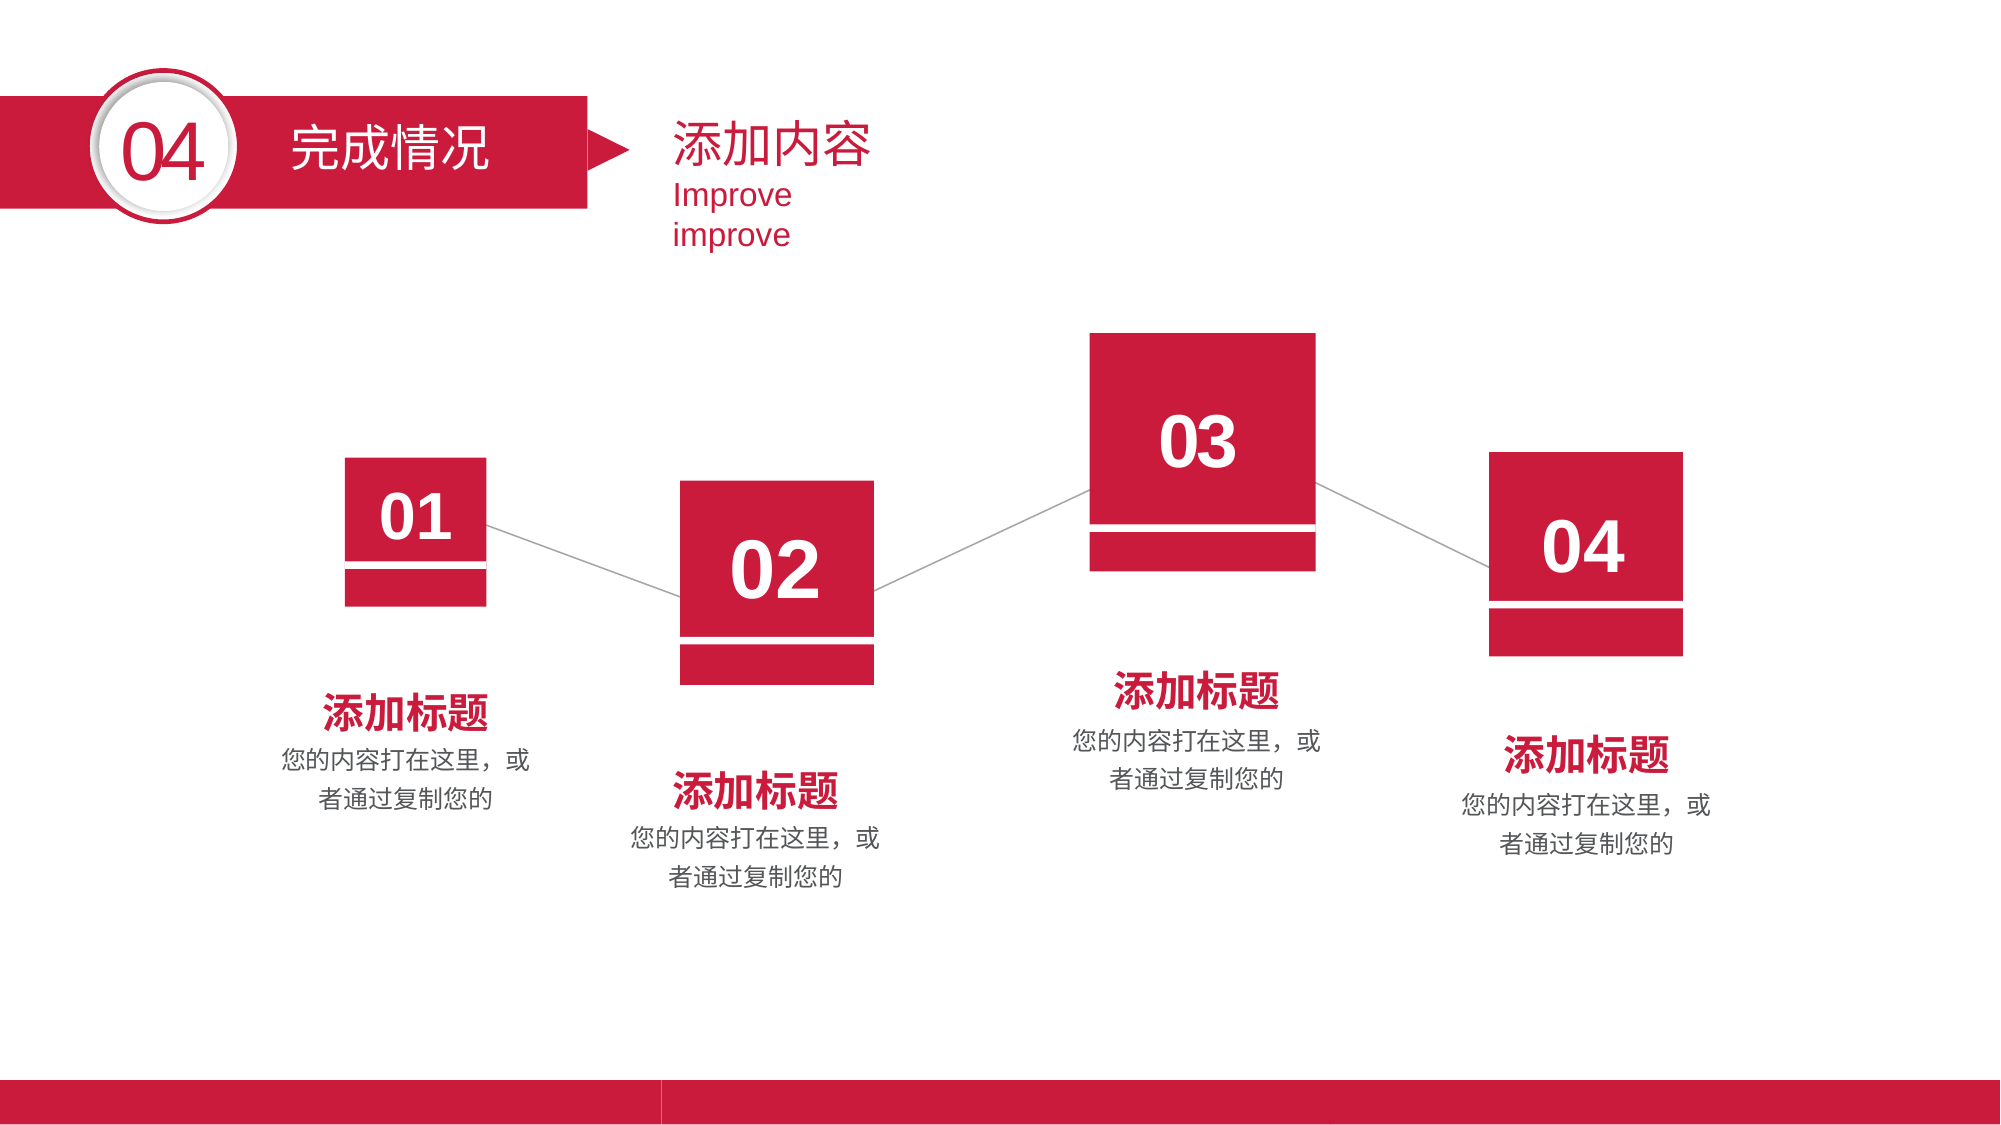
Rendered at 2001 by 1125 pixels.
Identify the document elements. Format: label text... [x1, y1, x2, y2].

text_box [1489, 452, 1683, 657]
text_box 您的内容打在这里，或者通过复制您的 [610, 815, 902, 899]
text_box 您的内容打在这里，或者通过复制您的 [1051, 715, 1343, 802]
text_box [252, 96, 630, 209]
text_box 添加内容 Improve improve [657, 105, 927, 261]
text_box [1080, 333, 1316, 572]
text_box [0, 96, 87, 209]
text_box [1330, 1079, 2000, 1125]
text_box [87, 70, 252, 222]
text_box [661, 1079, 1330, 1125]
text_box [0, 1079, 661, 1125]
text_box 您的内容打在这里，或者通过复制您的 [1441, 780, 1733, 866]
text_box 您的内容打在这里，或者通过复制您的 [260, 737, 552, 821]
text_box 添加标题 [260, 661, 552, 737]
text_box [479, 432, 1537, 635]
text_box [678, 480, 874, 685]
text_box 添加标题 [610, 739, 902, 815]
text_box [344, 457, 487, 607]
text_box 添加标题 [1441, 704, 1733, 780]
text_box 添加标题 [1051, 640, 1343, 715]
